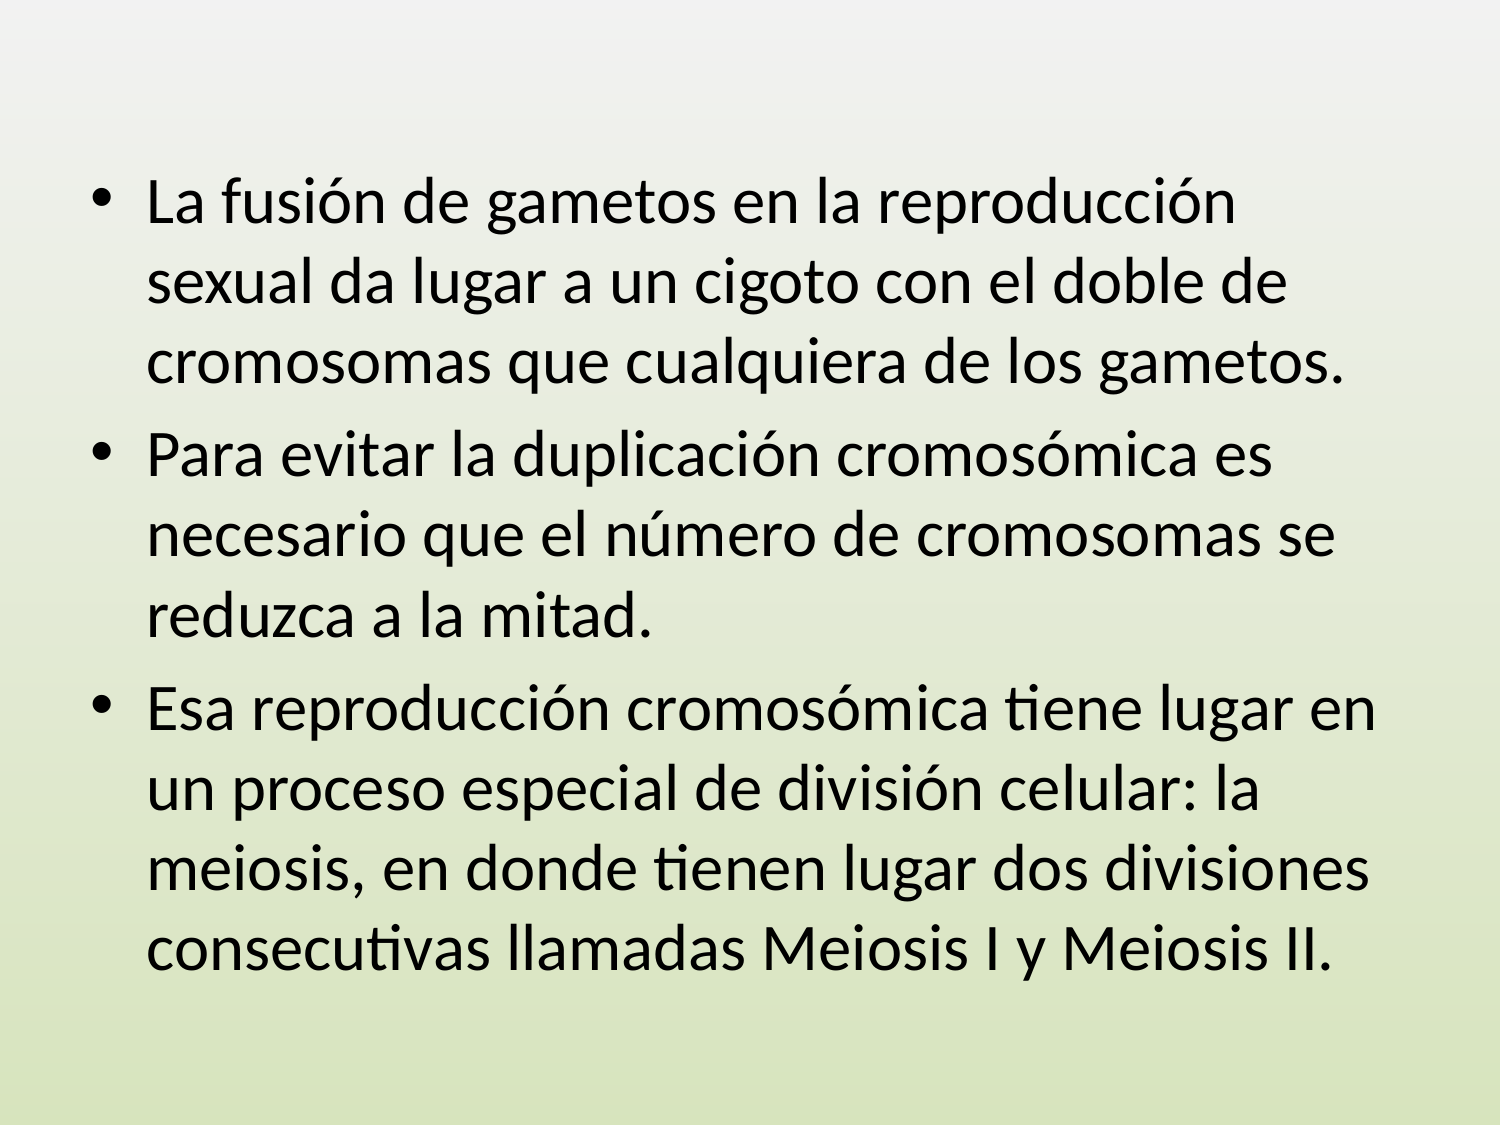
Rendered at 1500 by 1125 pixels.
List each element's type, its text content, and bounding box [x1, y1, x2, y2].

list La fusión de gametos en la reproducción sexual da lugar a un cigoto con el doble de cromosomas que cualquiera de los gametos. Para evitar la duplicación cromosómica es necesario que el número de cromosomas se reduzca a la mitad. Esa reproducción cromosómica tiene lugar en un proceso especial de división celular: la meiosis, en donde tienen lugar dos divisiones consecutivas llamadas Meiosis I y Meiosis II. [75, 149, 1425, 1005]
